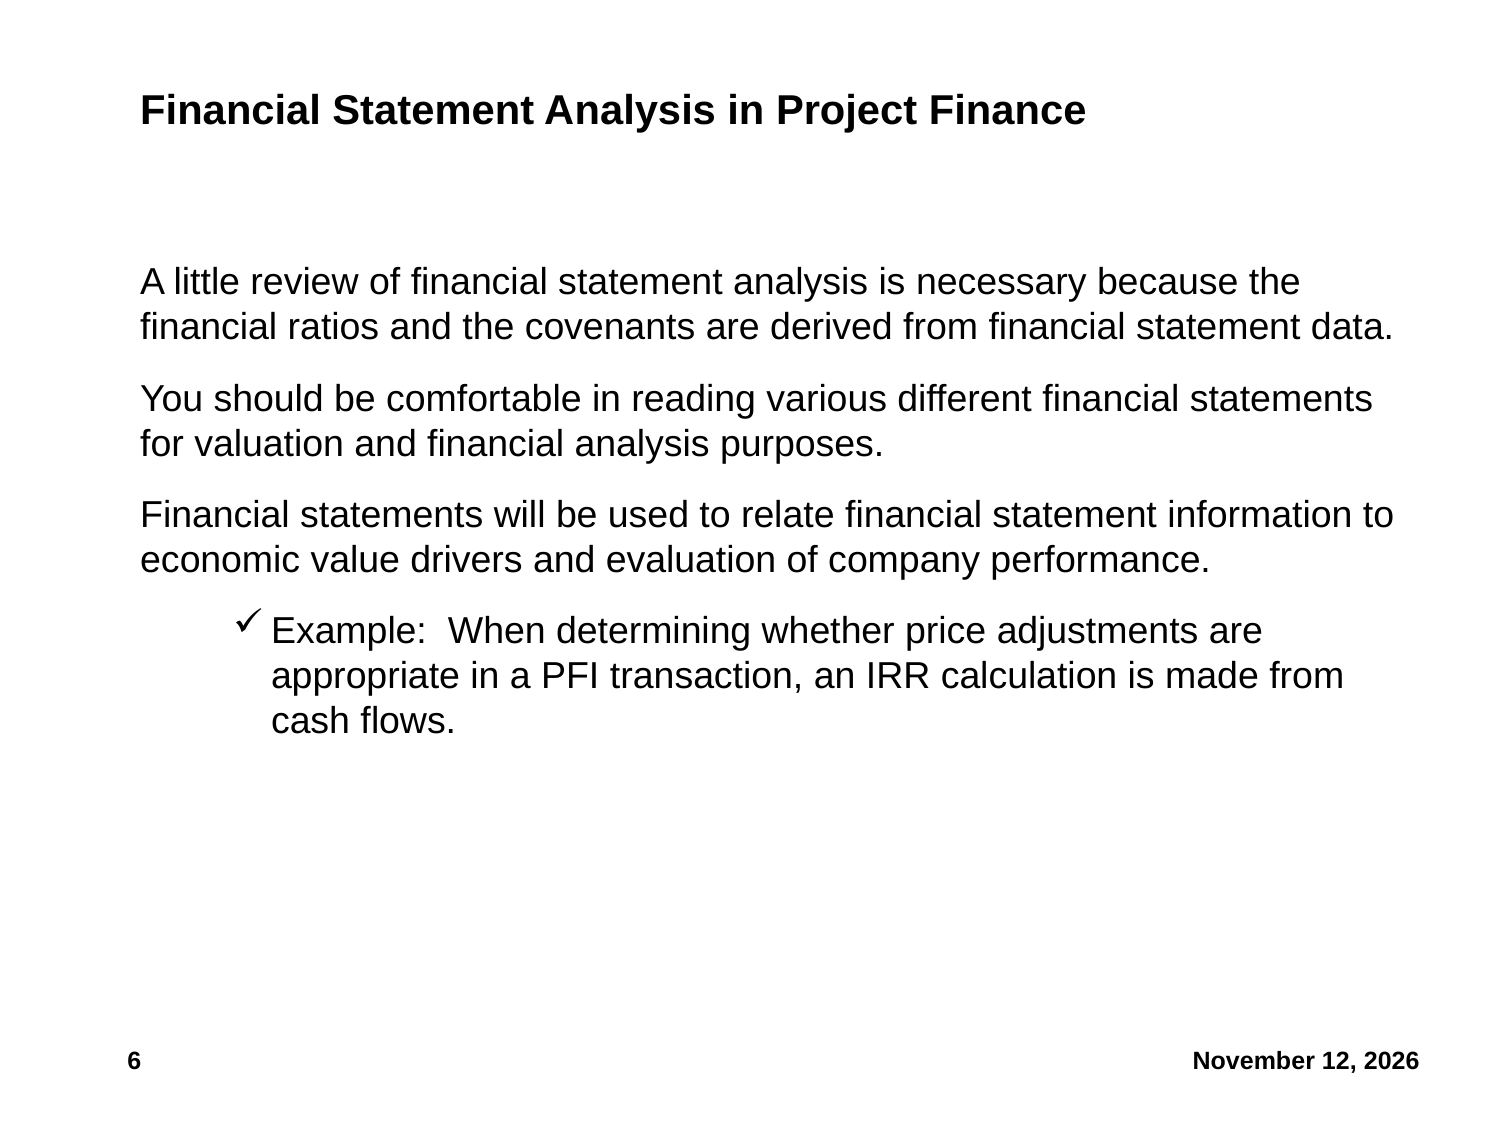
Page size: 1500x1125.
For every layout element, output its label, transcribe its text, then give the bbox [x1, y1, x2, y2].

title Financial Statement Analysis in Project Finance [124, 74, 1376, 226]
list A little review of financial statement analysis is necessary because the financial ratios and the covenants are derived from financial statement data. You should be comfortable in reading various different financial statements for valuation and financial analysis purposes. Financial statements will be used to relate financial statement information to economic value drivers and evaluation of company performance. Example: When determining whether price adjustments are appropriate in a PFI transaction, an IRR calculation is made from cash flows. [124, 249, 1413, 1001]
